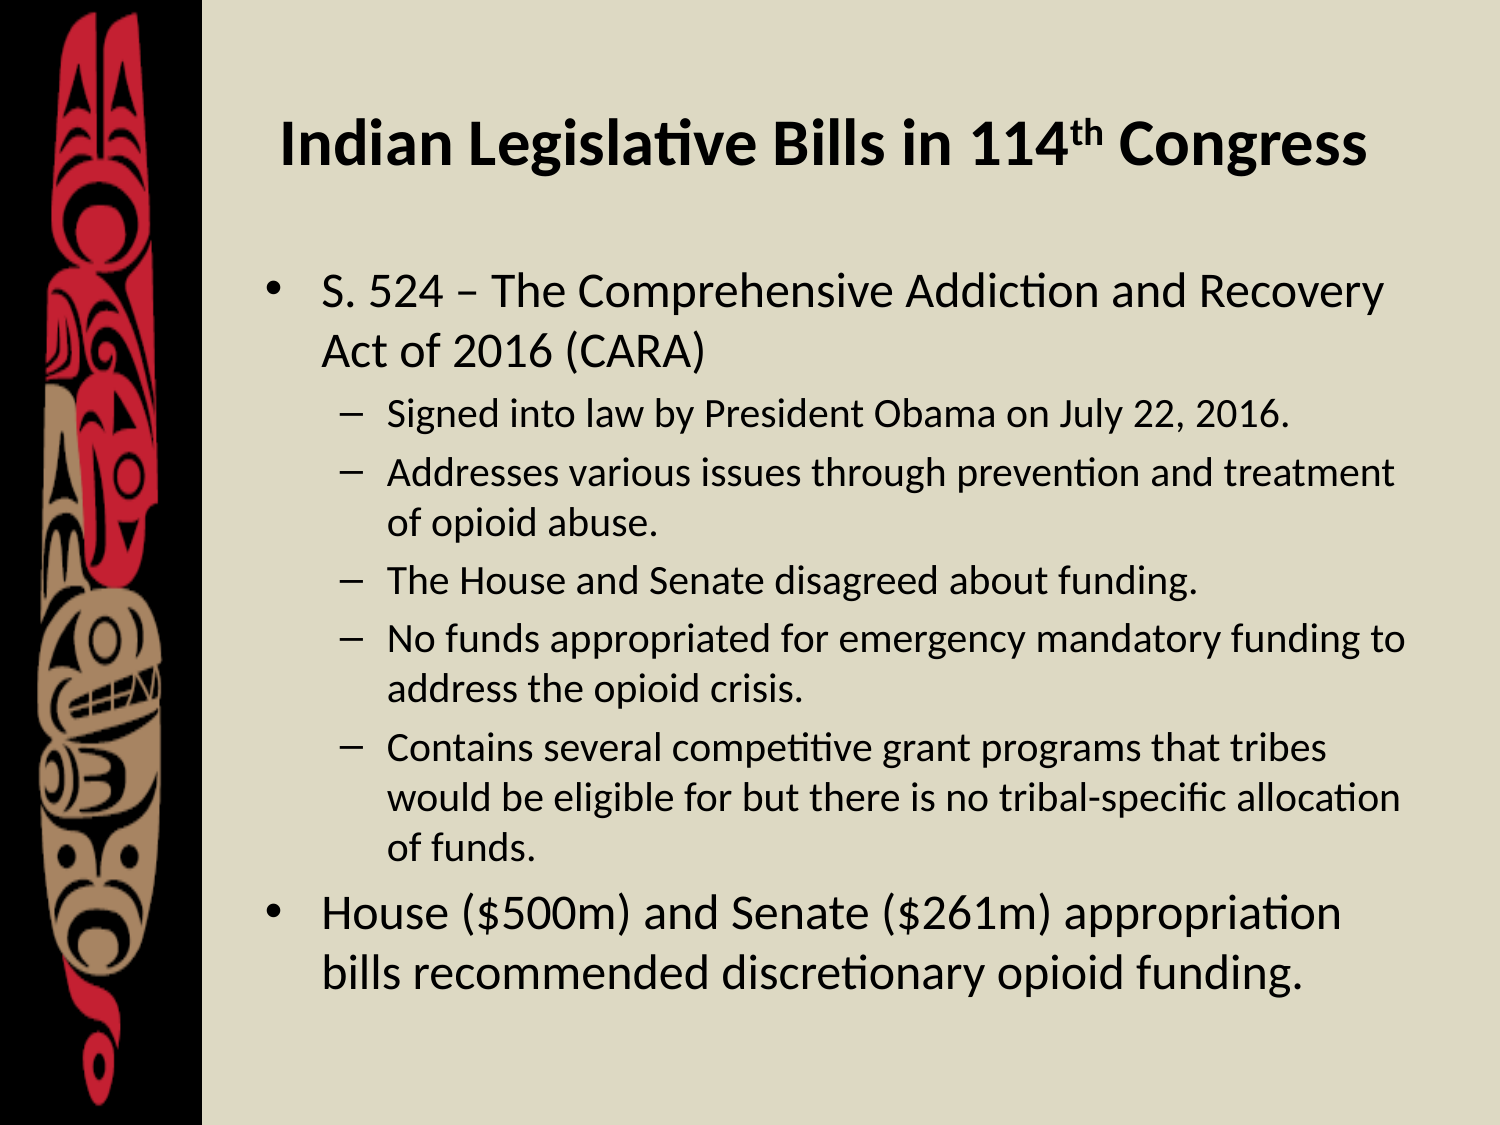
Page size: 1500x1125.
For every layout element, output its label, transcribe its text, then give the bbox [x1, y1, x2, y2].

title Indian Legislative Bills in 114th Congress [237, 45, 1425, 233]
picture [0, 0, 202, 1125]
list S. 524 – The Comprehensive Addiction and Recovery Act of 2016 (CARA) Signed into law by President Obama on July 22, 2016. Addresses various issues through prevention and treatment of opioid abuse. The House and Senate disagreed about funding. No funds appropriated for emergency mandatory funding to address the opioid crisis. Contains several competitive grant programs that tribes would be eligible for but there is no tribal-specific allocation of funds. House ($500m) and Senate ($261m) appropriation bills recommended discretionary opioid funding. [249, 249, 1425, 1038]
